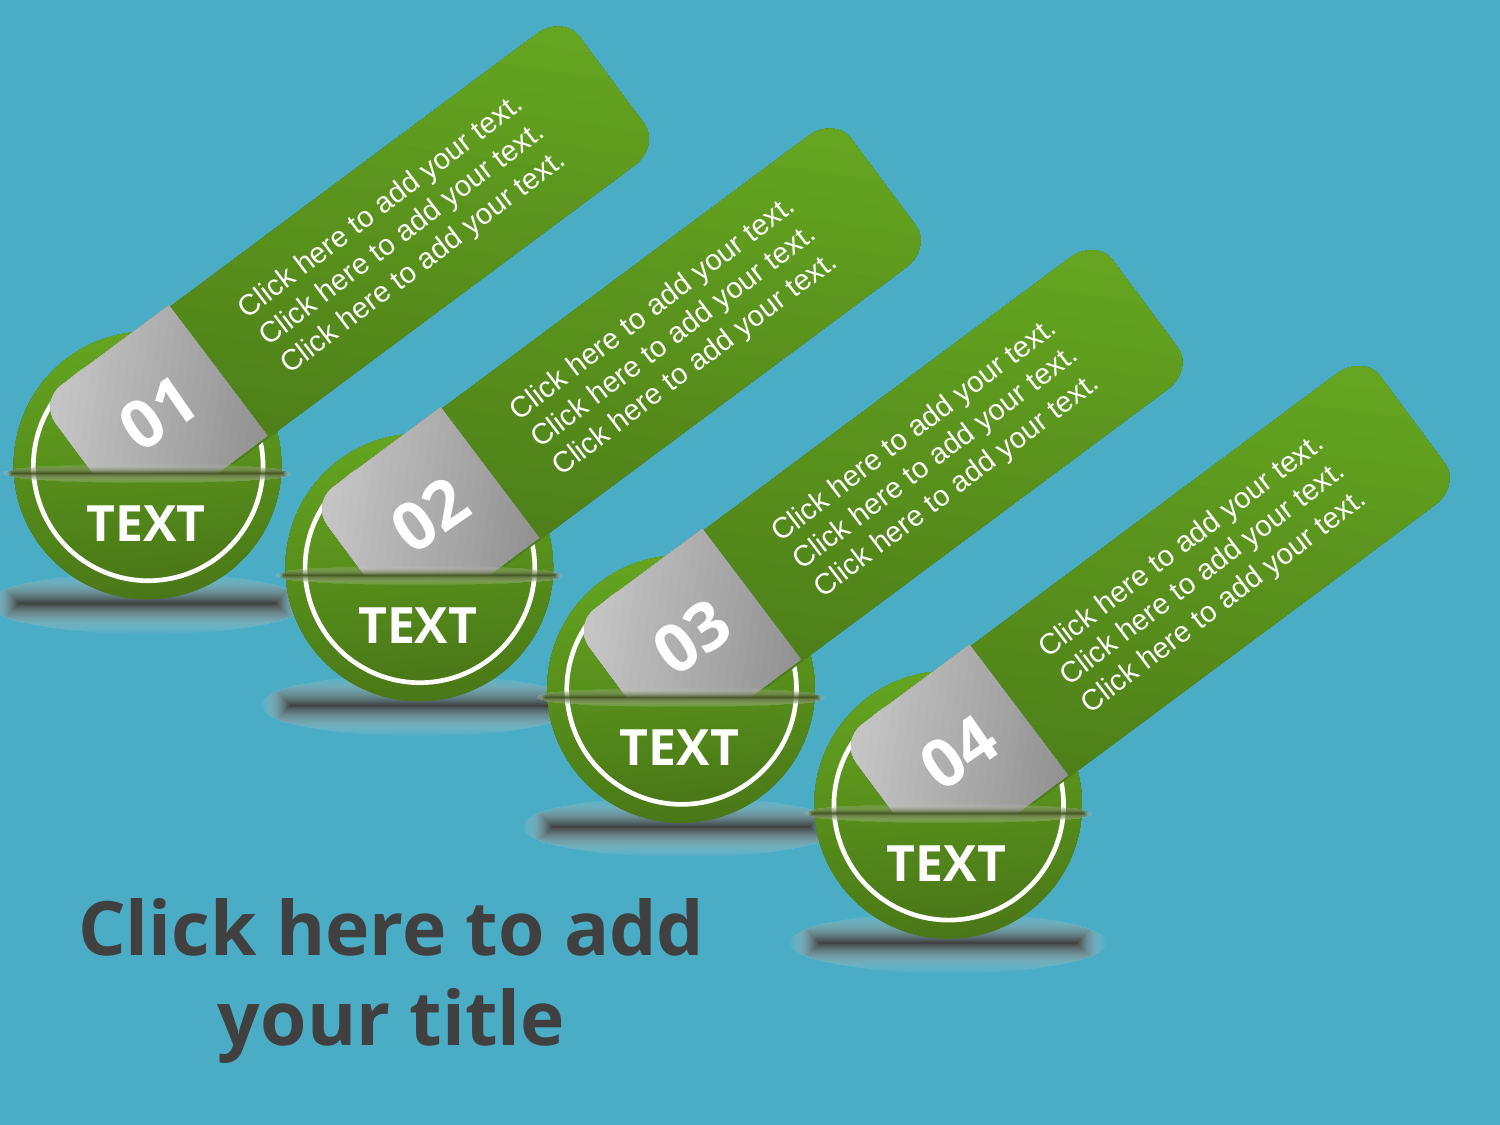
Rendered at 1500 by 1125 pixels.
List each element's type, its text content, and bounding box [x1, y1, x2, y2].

text_box Click here to add your text. Click here to add your text. Click here to add your text. [950, 254, 1171, 411]
text_box Click here to add your title [21, 873, 762, 1069]
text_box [0, 188, 676, 634]
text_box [522, 412, 1209, 857]
text_box Click here to add your text. Click here to add your text. Click here to add your text. [679, 132, 909, 289]
text_box Click here to add your text. Click here to add your text. Click here to add your text. [359, 30, 637, 187]
text_box Click here to add your text. Click here to add your text. Click here to add your text. [1213, 370, 1438, 526]
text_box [789, 528, 1476, 973]
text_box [260, 290, 947, 736]
